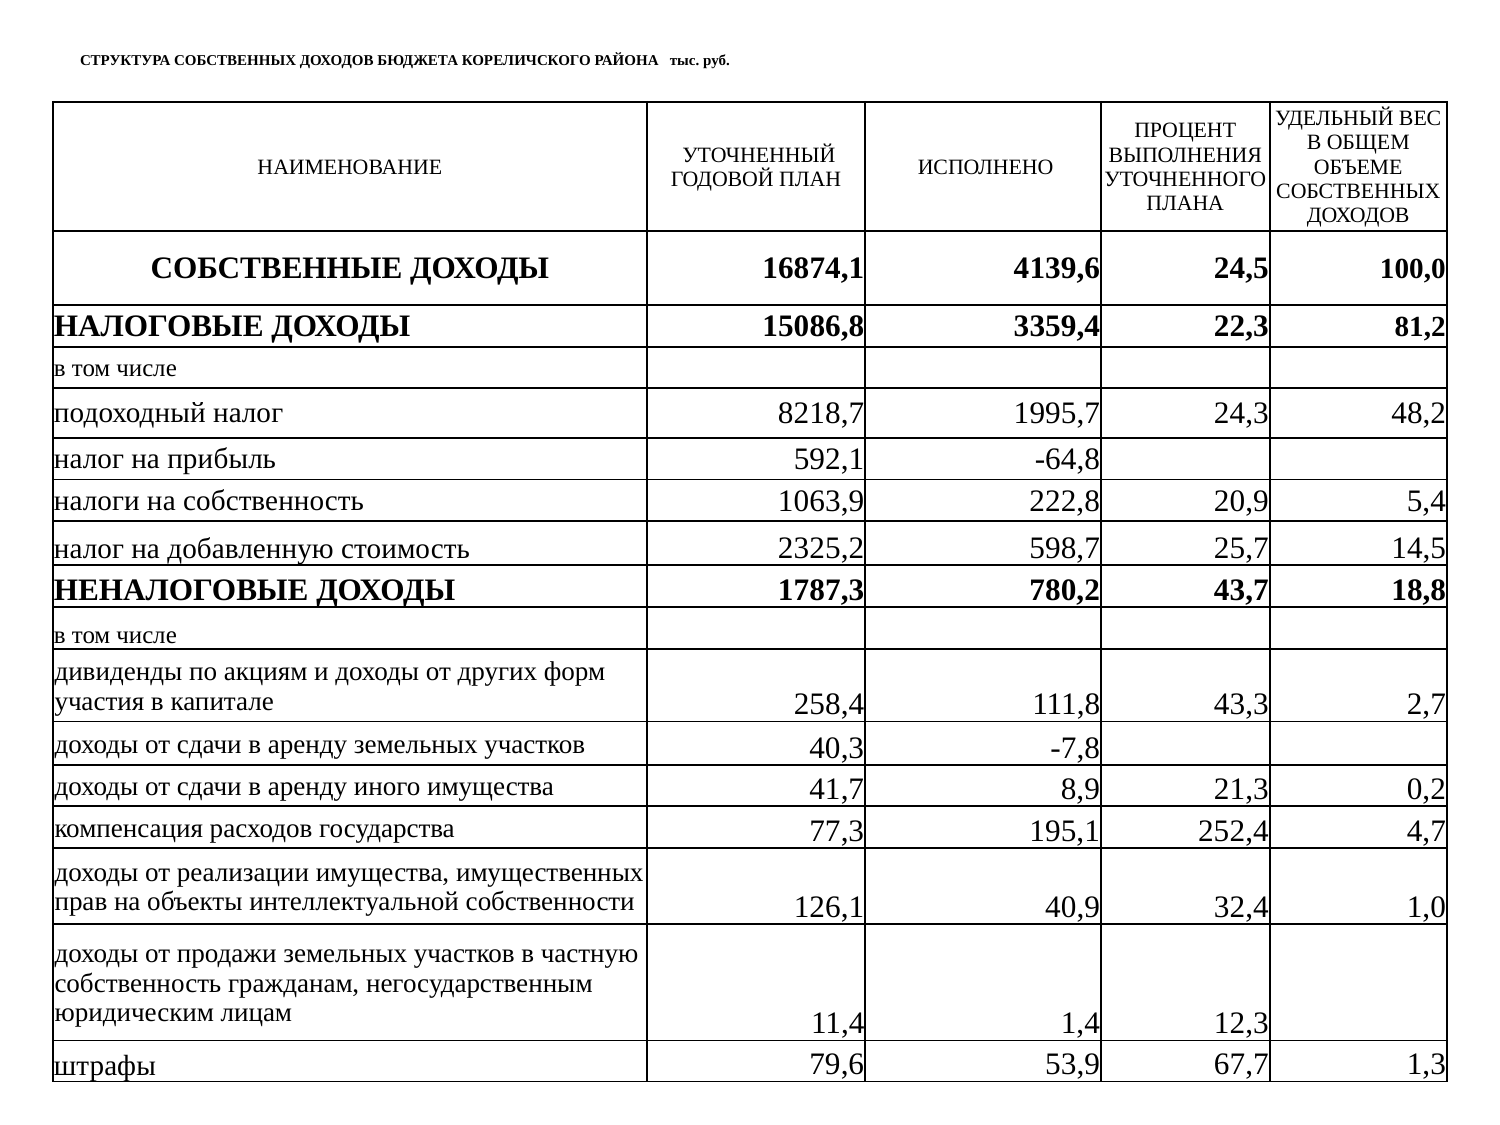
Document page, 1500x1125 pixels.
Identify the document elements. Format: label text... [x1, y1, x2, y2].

table_cell 1063,9 [648, 480, 864, 520]
table_cell доходы от продажи земельных участков в частную собственность гражданам, негосударственным юридическим лицам [54, 925, 646, 1040]
table_cell 1995,7 [866, 389, 1100, 437]
table_cell 32,4 [1102, 849, 1269, 923]
title СТРУКТУРА СОБСТВЕННЫХ ДОХОДОВ БЮДЖЕТА КОРЕЛИЧСКОГО РАЙОНА тыс. руб. [64, 42, 1483, 77]
table_cell НЕНАЛОГОВЫЕ ДОХОДЫ [54, 566, 646, 606]
table_cell 100,0 [1271, 232, 1446, 304]
table_cell 780,2 [866, 566, 1100, 606]
table_cell 4139,6 [866, 232, 1100, 304]
table_cell налог на добавленную стоимость [54, 522, 646, 564]
table_cell 111,8 [866, 650, 1100, 721]
table_cell 21,3 [1102, 766, 1269, 805]
table_cell 43,7 [1102, 566, 1269, 606]
table_cell 3359,4 [866, 306, 1100, 346]
table_header ПРОЦЕНТ ВЫПОЛНЕНИЯ УТОЧНЕННОГО ПЛАНА [1102, 103, 1269, 230]
table_cell 5,4 [1271, 480, 1446, 520]
table_header УДЕЛЬНЫЙ ВЕС В ОБЩЕМ ОБЪЕМЕ СОБСТВЕННЫХ ДОХОДОВ [1271, 103, 1446, 230]
table_header НАИМЕНОВАНИЕ [54, 103, 646, 230]
table_header ИСПОЛНЕНО [866, 103, 1100, 230]
table_cell налог на прибыль [54, 439, 646, 479]
table_cell 79,6 [648, 1041, 864, 1081]
table_cell 24,3 [1102, 389, 1269, 437]
table_header УТОЧНЕННЫЙ ГОДОВОЙ ПЛАН [648, 103, 864, 230]
table_cell доходы от сдачи в аренду земельных участков [54, 722, 646, 764]
table_cell 16874,1 [648, 232, 864, 304]
table_cell 11,4 [648, 925, 864, 1040]
table_cell 53,9 [866, 1041, 1100, 1081]
table_cell компенсация расходов государства [54, 807, 646, 847]
table_cell [1271, 439, 1446, 479]
table_cell 18,8 [1271, 566, 1446, 606]
table_cell 0,2 [1271, 766, 1446, 805]
table_cell 40,9 [866, 849, 1100, 923]
table_cell 43,3 [1102, 650, 1269, 721]
table_cell 67,7 [1102, 1041, 1269, 1081]
table_cell [1102, 722, 1269, 764]
table_cell 1,0 [1271, 849, 1446, 923]
table_cell 48,2 [1271, 389, 1446, 437]
table_cell подоходный налог [54, 389, 646, 437]
table_cell 126,1 [648, 849, 864, 923]
table_cell [1102, 348, 1269, 387]
table_cell [866, 348, 1100, 387]
table_cell 4,7 [1271, 807, 1446, 847]
table_cell 2325,2 [648, 522, 864, 564]
table_cell 258,4 [648, 650, 864, 721]
table_cell 8,9 [866, 766, 1100, 805]
table_cell [866, 608, 1100, 648]
table_cell в том числе [54, 608, 646, 648]
table_cell 195,1 [866, 807, 1100, 847]
table_cell [1271, 925, 1446, 1040]
table_cell 15086,8 [648, 306, 864, 346]
table_cell -7,8 [866, 722, 1100, 764]
table_cell в том числе [54, 348, 646, 387]
table_cell [1271, 348, 1446, 387]
table_cell 8218,7 [648, 389, 864, 437]
table_cell СОБСТВЕННЫЕ ДОХОДЫ [54, 232, 646, 304]
table_cell 81,2 [1271, 306, 1446, 346]
table_cell [1102, 608, 1269, 648]
table_cell 41,7 [648, 766, 864, 805]
table_cell 1,4 [866, 925, 1100, 1040]
table_cell доходы от реализации имущества, имущественных прав на объекты интеллектуальной собственности [54, 849, 646, 923]
table_cell 22,3 [1102, 306, 1269, 346]
table_cell 77,3 [648, 807, 864, 847]
table_cell налоги на собственность [54, 480, 646, 520]
table_cell [648, 348, 864, 387]
table_cell 14,5 [1271, 522, 1446, 564]
table_cell [1271, 722, 1446, 764]
table_cell 1,3 [1271, 1041, 1446, 1081]
table_cell [648, 608, 864, 648]
table_cell -64,8 [866, 439, 1100, 479]
table_cell 598,7 [866, 522, 1100, 564]
table_cell доходы от сдачи в аренду иного имущества [54, 766, 646, 805]
table_cell 222,8 [866, 480, 1100, 520]
table_cell 592,1 [648, 439, 864, 479]
table_cell 25,7 [1102, 522, 1269, 564]
table_cell 1787,3 [648, 566, 864, 606]
table_cell [1271, 608, 1446, 648]
table_cell 2,7 [1271, 650, 1446, 721]
table_cell 40,3 [648, 722, 864, 764]
table_cell дивиденды по акциям и доходы от других форм участия в капитале [54, 650, 646, 721]
table_cell 252,4 [1102, 807, 1269, 847]
table_cell НАЛОГОВЫЕ ДОХОДЫ [54, 306, 646, 346]
table_cell [1102, 439, 1269, 479]
table_cell 12,3 [1102, 925, 1269, 1040]
table_cell 24,5 [1102, 232, 1269, 304]
table_cell штрафы [54, 1041, 646, 1081]
table_cell 20,9 [1102, 480, 1269, 520]
